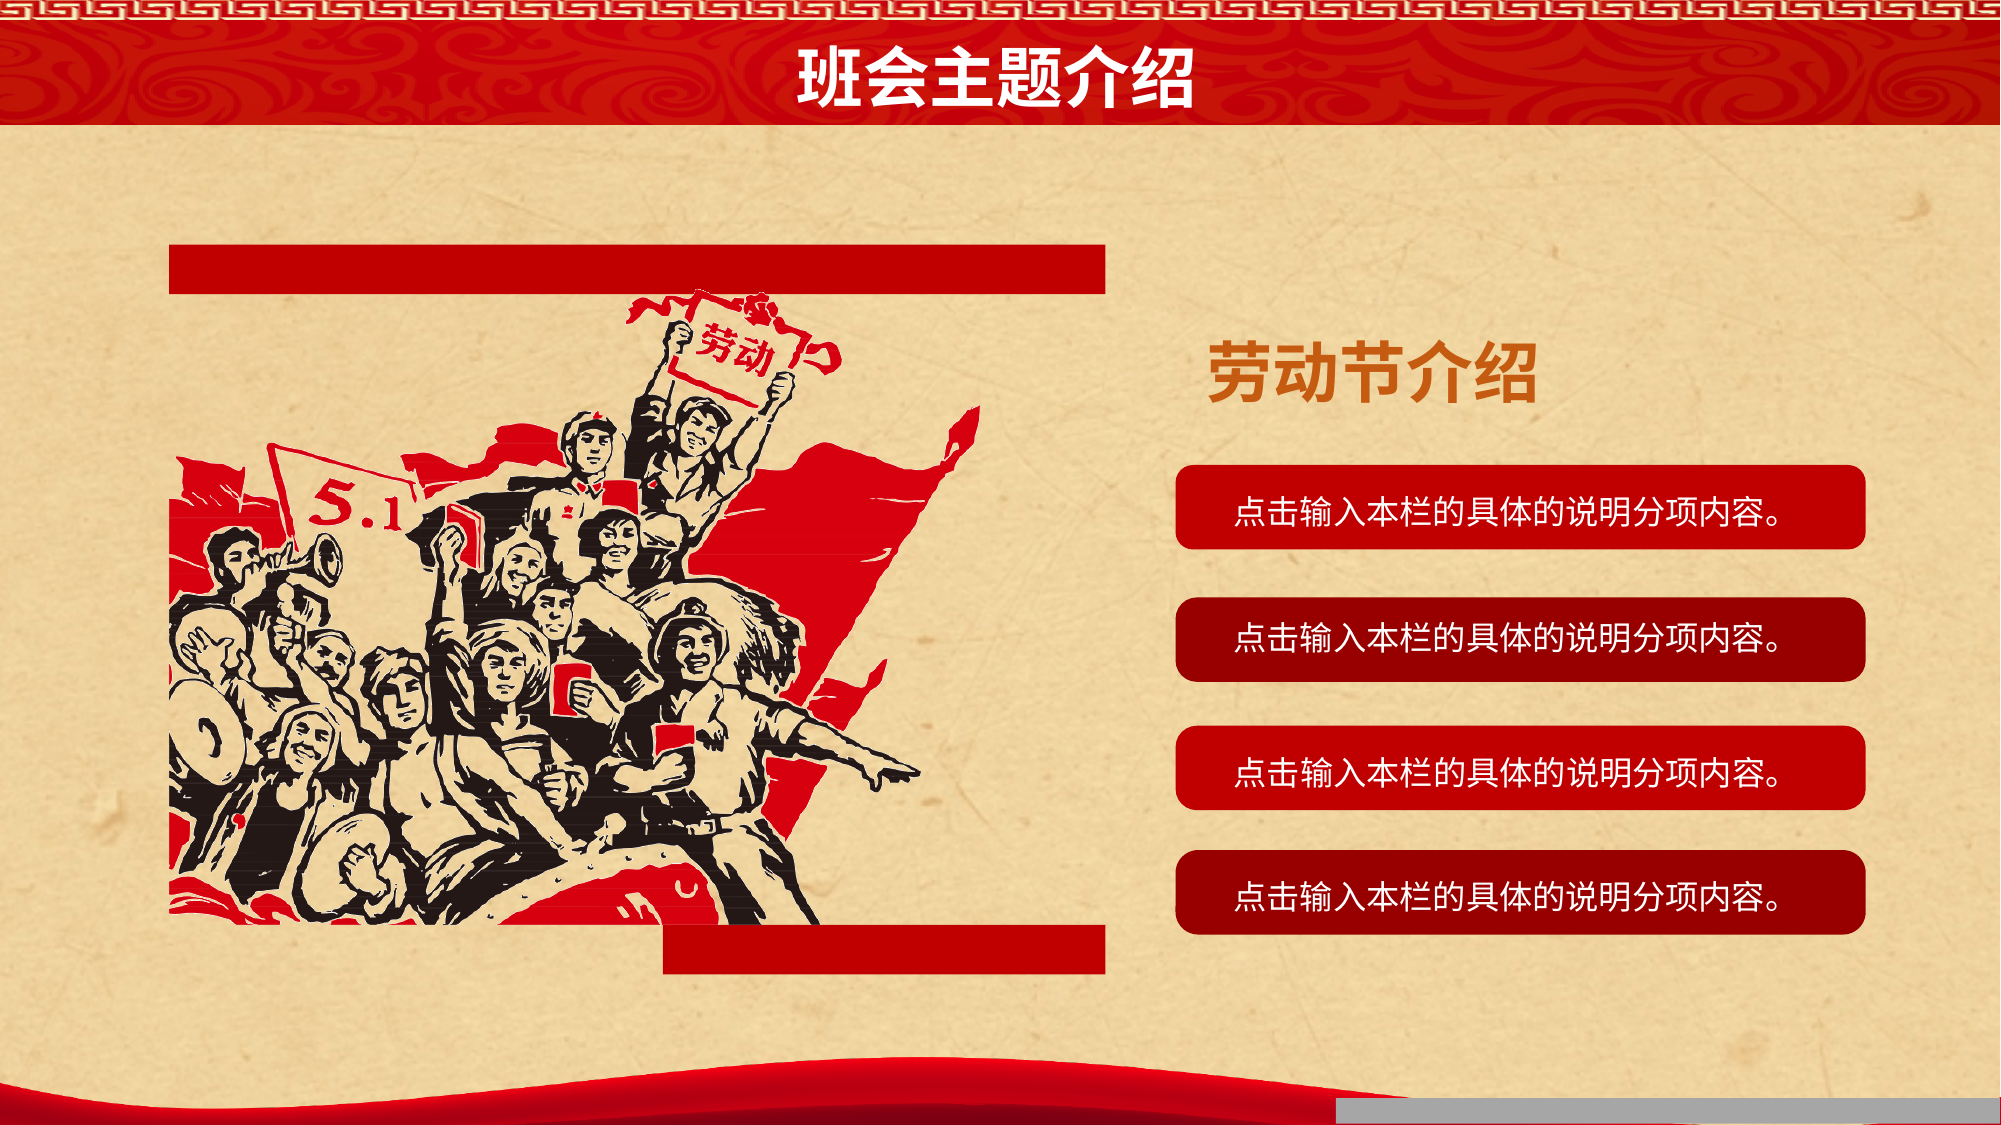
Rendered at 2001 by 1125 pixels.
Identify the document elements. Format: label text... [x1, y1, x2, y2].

picture [0, 0, 2001, 1125]
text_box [169, 244, 1106, 975]
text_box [1175, 464, 1866, 935]
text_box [0, 0, 2000, 125]
text_box 劳动节介绍 [1206, 331, 1664, 377]
